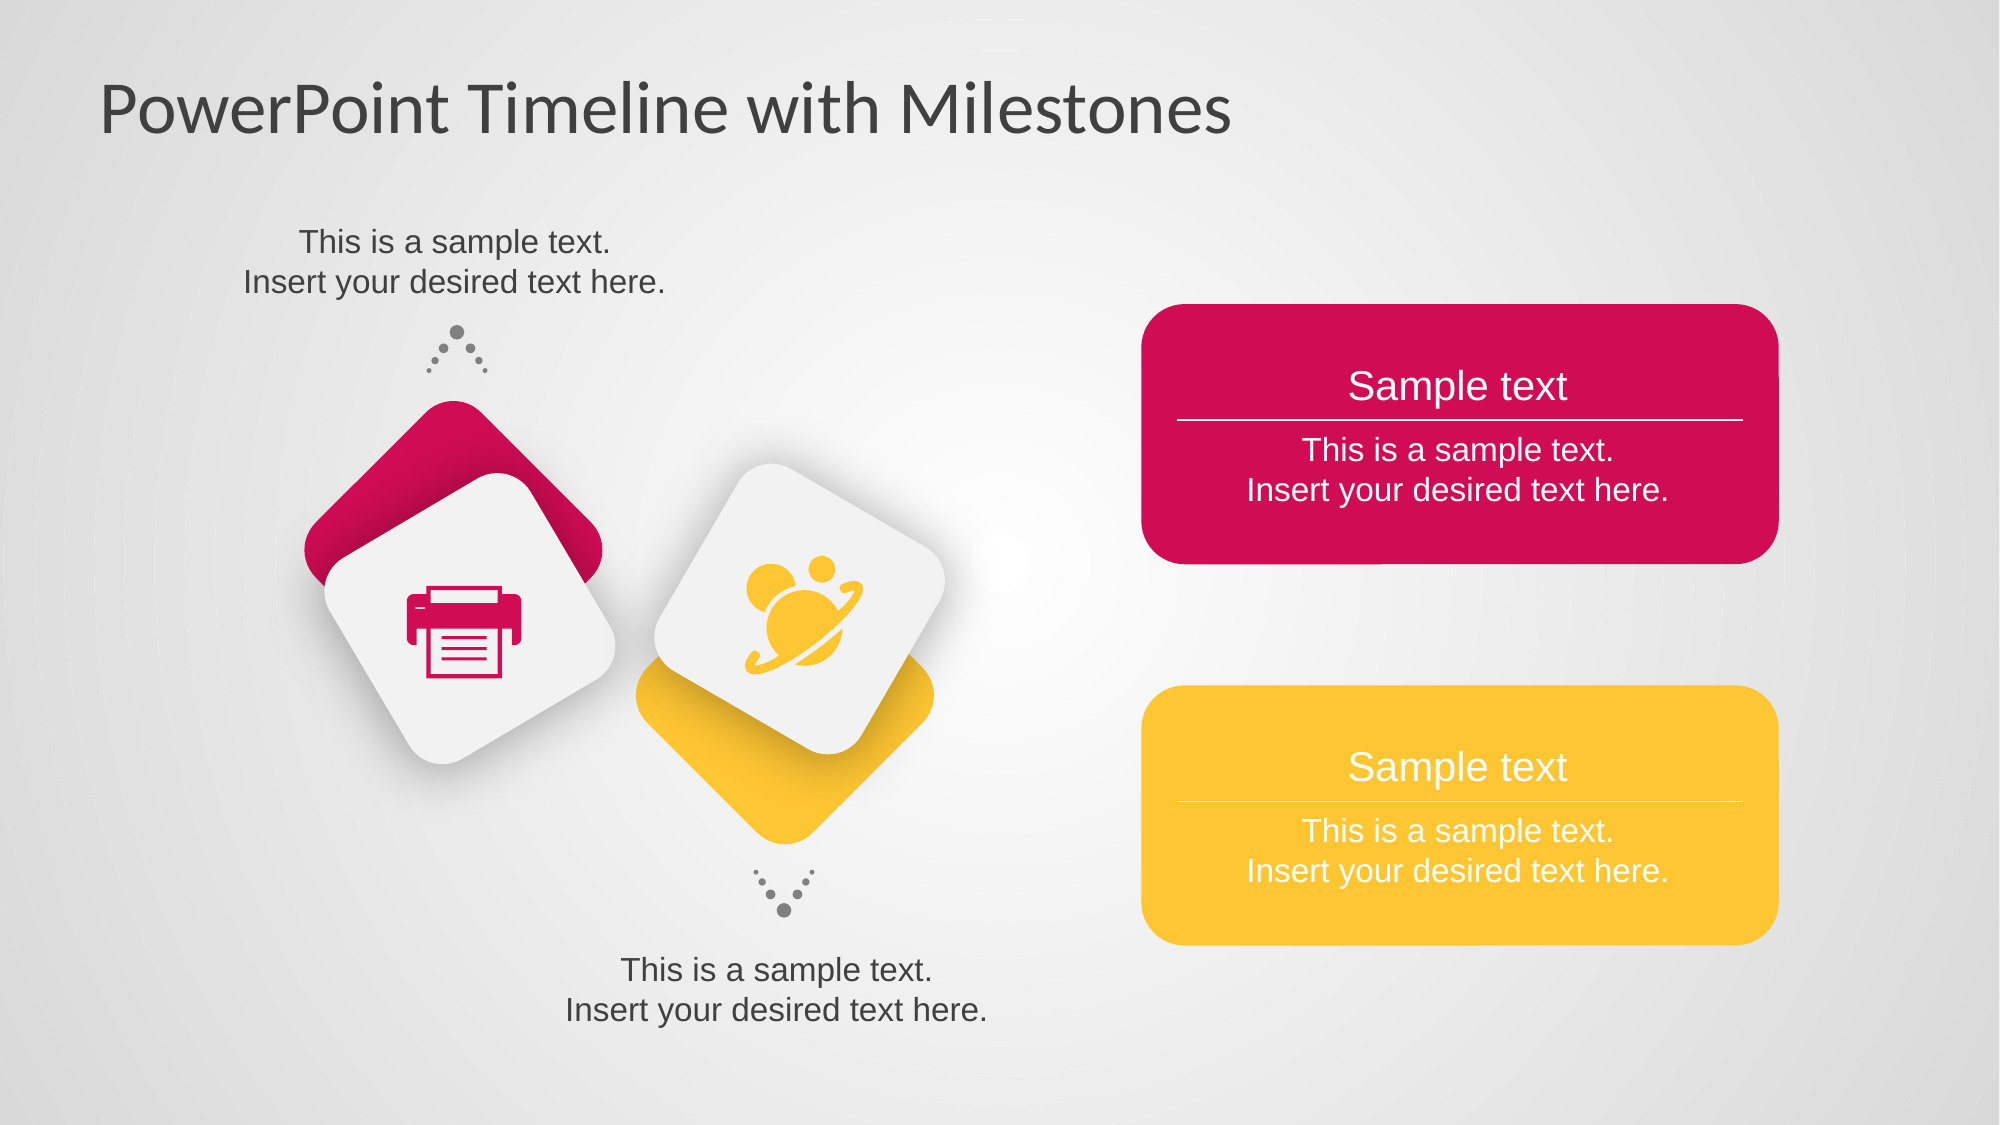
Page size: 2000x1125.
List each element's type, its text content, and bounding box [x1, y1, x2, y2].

text_box This is a sample text. Insert your desired text here. [550, 940, 1004, 1036]
text_box [1139, 683, 1781, 948]
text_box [1176, 732, 1744, 899]
text_box This is a sample text. Insert your desired text here. [228, 213, 682, 308]
title PowerPoint Timeline with Milestones [99, 45, 1900, 162]
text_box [1176, 351, 1744, 517]
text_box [336, 324, 917, 918]
text_box [1139, 301, 1781, 567]
